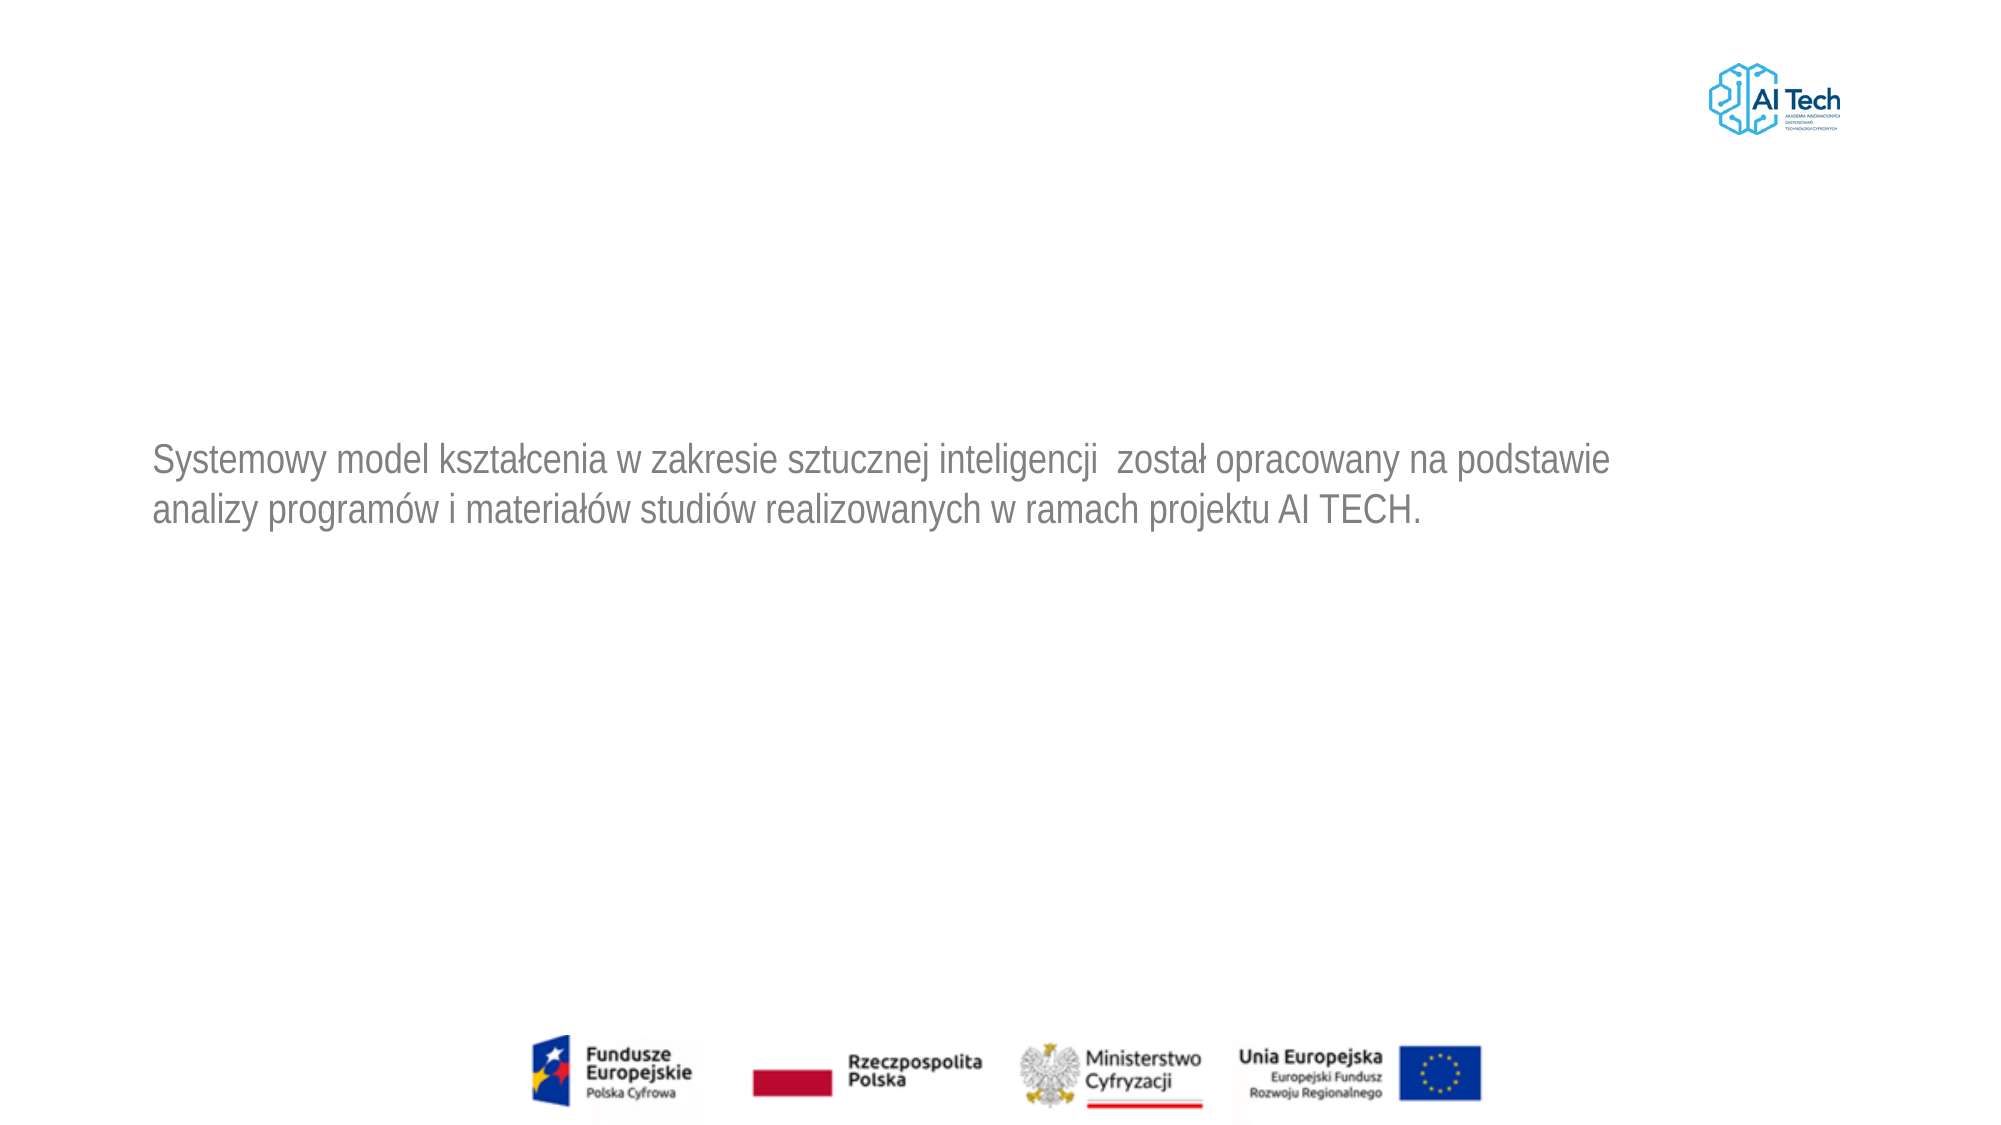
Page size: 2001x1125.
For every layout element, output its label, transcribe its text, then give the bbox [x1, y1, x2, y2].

list Systemowy model kształcenia w zakresie sztucznej inteligencji został opracowany na podstawie analizy programów i materiałów studiów realizowanych w ramach projektu AI TECH. [137, 299, 1685, 1013]
picture [1709, 63, 1840, 135]
picture [499, 1035, 1501, 1125]
